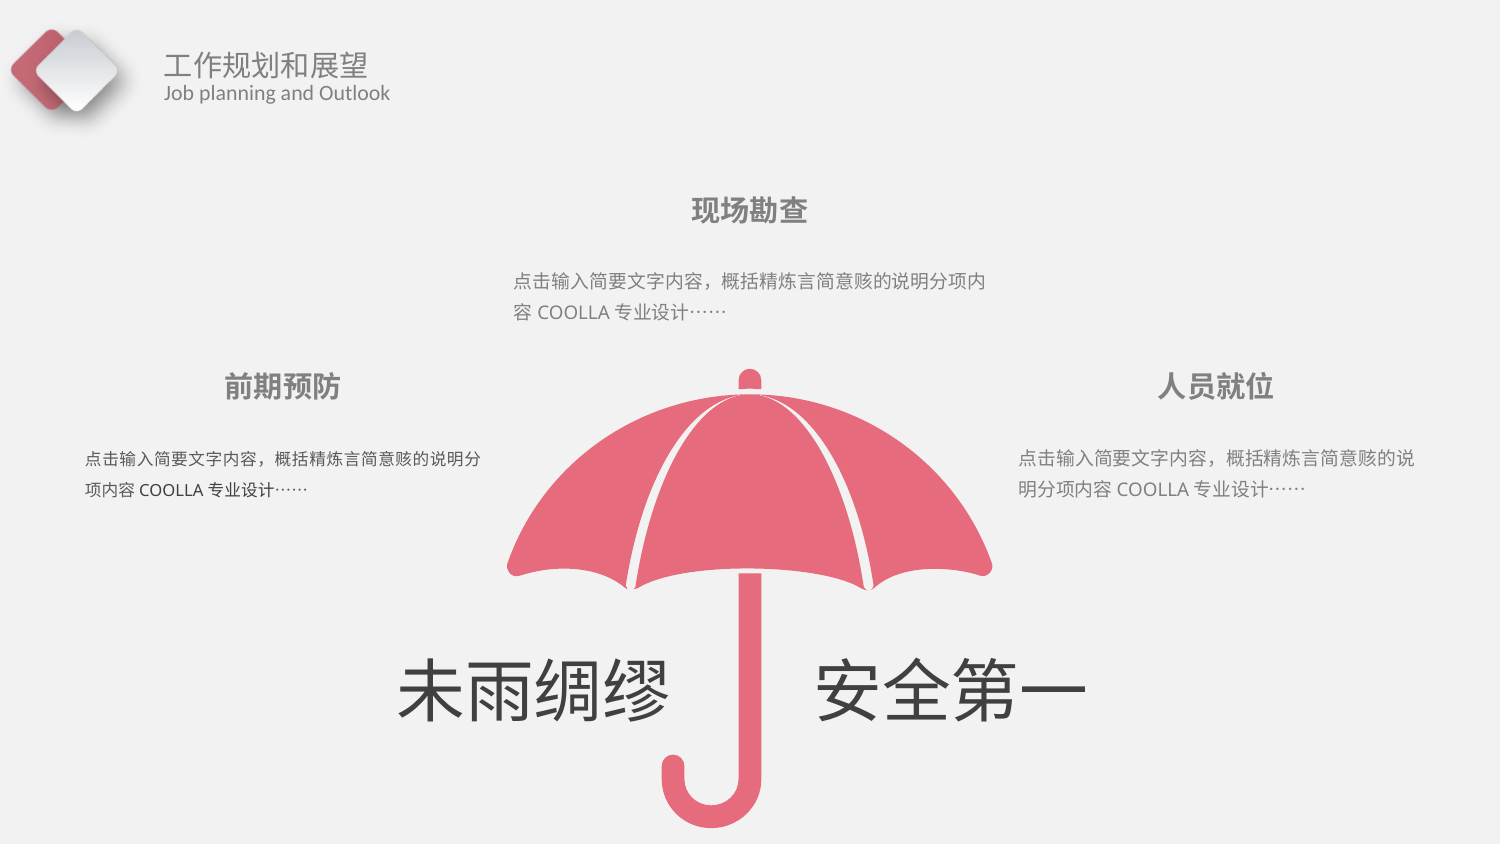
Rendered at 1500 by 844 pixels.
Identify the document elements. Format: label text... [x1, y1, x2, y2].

text_box 未雨绸缪 [393, 647, 500, 731]
text_box 现场勘查 [635, 192, 865, 228]
text_box 前期预防 [142, 368, 424, 404]
text_box 安全第一 [999, 647, 1092, 731]
text_box 点击输入简要文字内容，概括精炼言简意赅的说明分项内容COOLLA专业设计…… [514, 260, 986, 324]
text_box 点击输入简要文字内容，概括精炼言简意赅的说明分项内容COOLLA专业设计…… [1018, 437, 1415, 501]
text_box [505, 368, 995, 829]
text_box 点击输入简要文字内容，概括精炼言简意赅的说明分项内容COOLLA专业设计…… [84, 437, 482, 501]
text_box 人员就位 [1101, 368, 1331, 404]
picture [26, 20, 127, 121]
